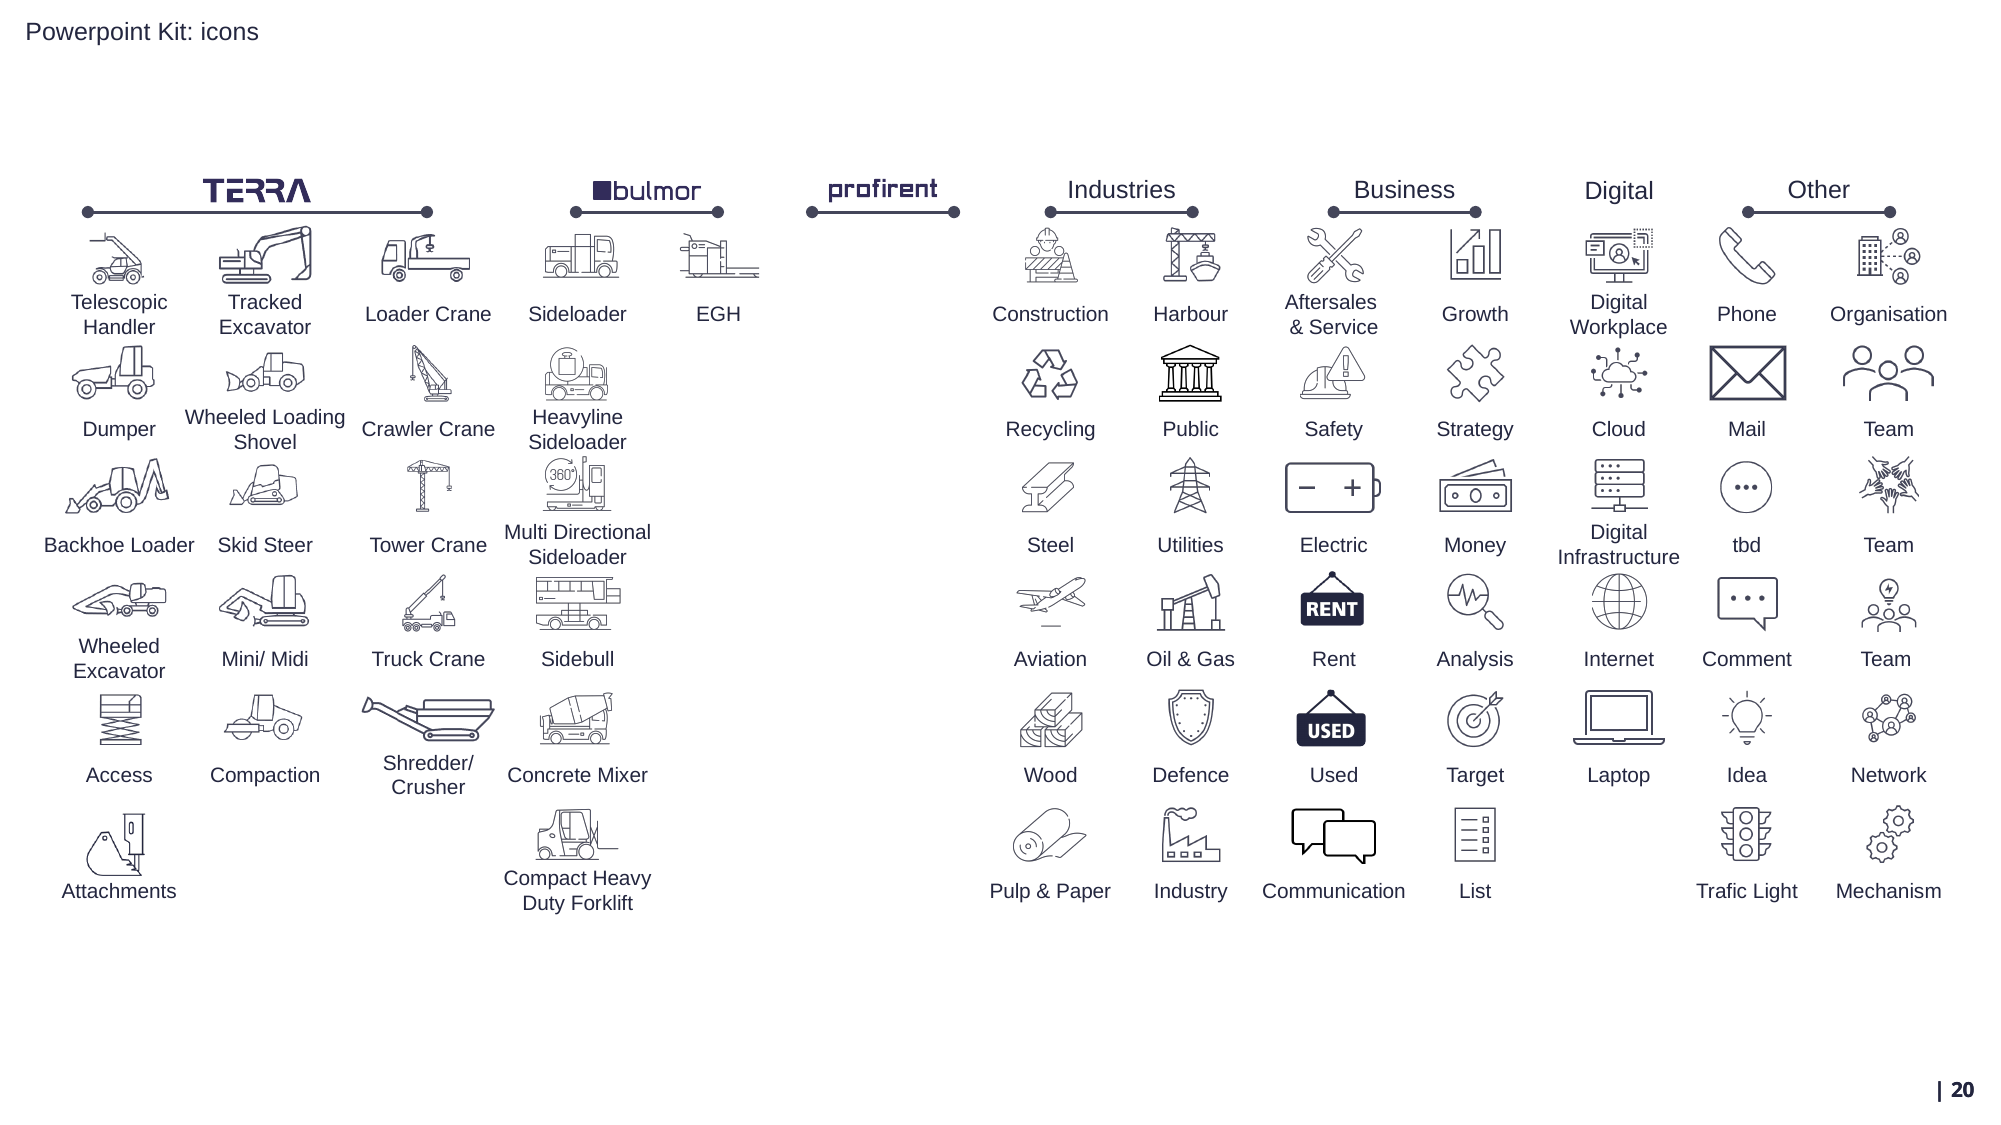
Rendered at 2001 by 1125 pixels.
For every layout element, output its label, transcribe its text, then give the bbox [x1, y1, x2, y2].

list Powerpoint Kit: icons [25, 19, 1226, 47]
text_box Business [1303, 170, 1506, 211]
picture [1301, 224, 1367, 285]
picture [826, 170, 941, 211]
picture [1854, 224, 1924, 285]
text_box Other [1718, 170, 1920, 211]
picture [1583, 224, 1655, 285]
picture [89, 224, 150, 285]
text_box Digital [1559, 170, 1679, 211]
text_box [37, 287, 1971, 917]
picture [1570, 688, 1667, 749]
picture [1021, 224, 1080, 285]
picture [677, 224, 760, 285]
picture [81, 803, 147, 883]
picture [533, 224, 622, 285]
picture [217, 224, 313, 285]
picture [200, 170, 315, 211]
picture [366, 224, 491, 285]
text_box Industries [1020, 170, 1223, 211]
picture [1296, 689, 1367, 747]
picture [1445, 224, 1506, 285]
picture [1159, 224, 1223, 285]
picture [1717, 224, 1777, 285]
picture [589, 170, 704, 211]
